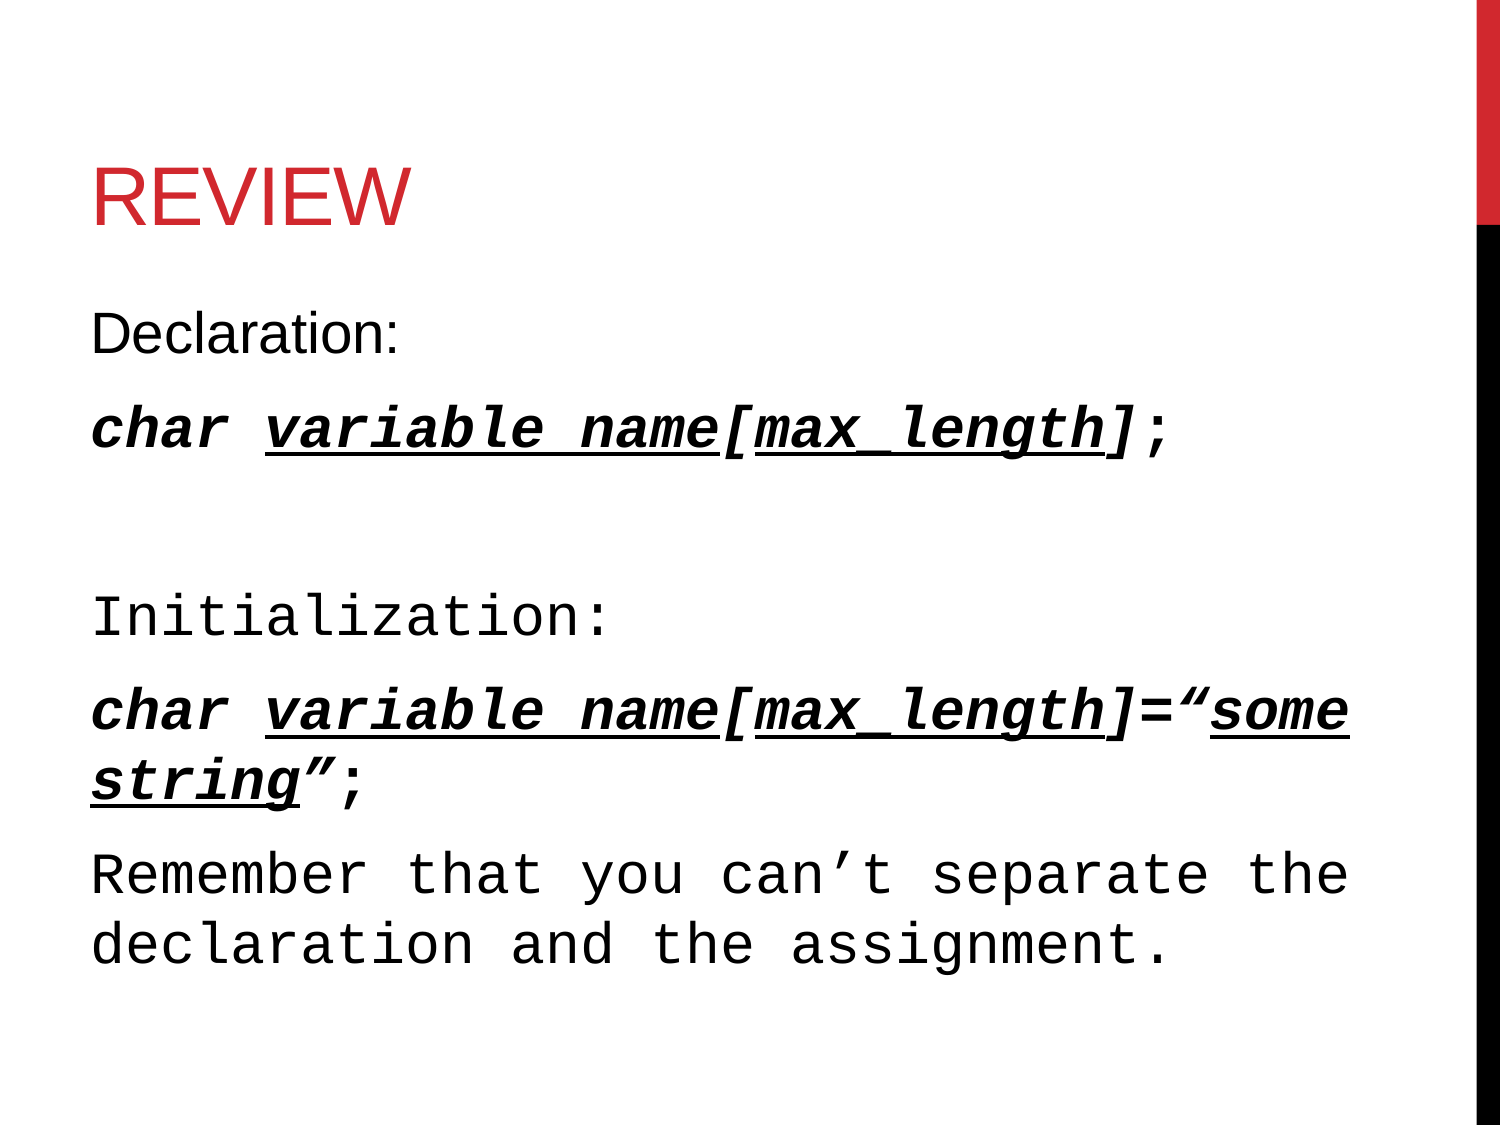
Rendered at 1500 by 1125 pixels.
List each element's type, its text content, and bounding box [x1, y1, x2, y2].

list Declaration: char variable name[max_length]; Initialization: char variable name[max_length]=“some string”; Remember that you can’t separate the declaration and the assignment. [75, 287, 1473, 1005]
title Review [75, 25, 1025, 250]
